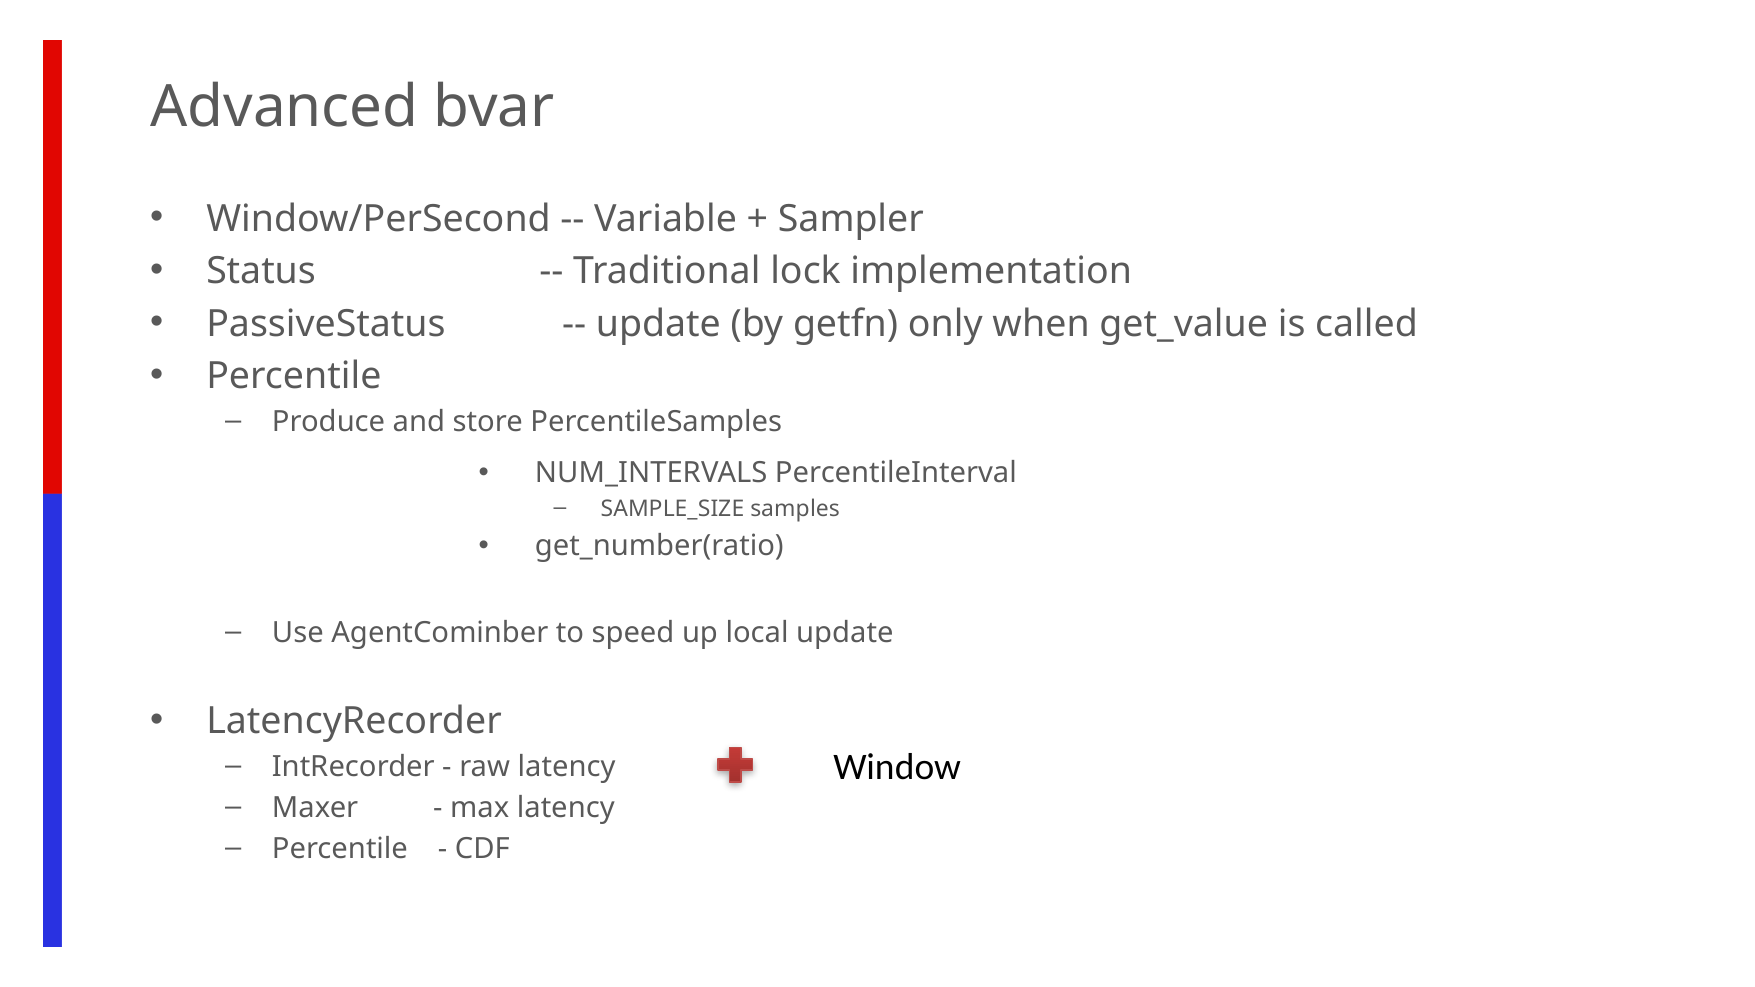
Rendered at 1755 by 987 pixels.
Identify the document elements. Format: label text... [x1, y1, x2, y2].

list Window/PerSecond -- Variable + Sampler Status -- Traditional lock implementation PassiveStatus -- update (by getfn) only when get_value is called Percentile Produce and store PercentileSamples Use AgentCominber to speed up local update LatencyRecorder IntRecorder - raw latency Maxer - max latency Percentile - CDF [134, 185, 1669, 910]
text_box [717, 747, 753, 783]
text_box Window [818, 734, 1019, 795]
picture [43, 40, 62, 947]
text_box Advanced bvar [135, 60, 1657, 146]
text_box NUM_INTERVALS PercentileInterval SAMPLE_SIZE samples get_number(ratio) [463, 445, 1244, 777]
